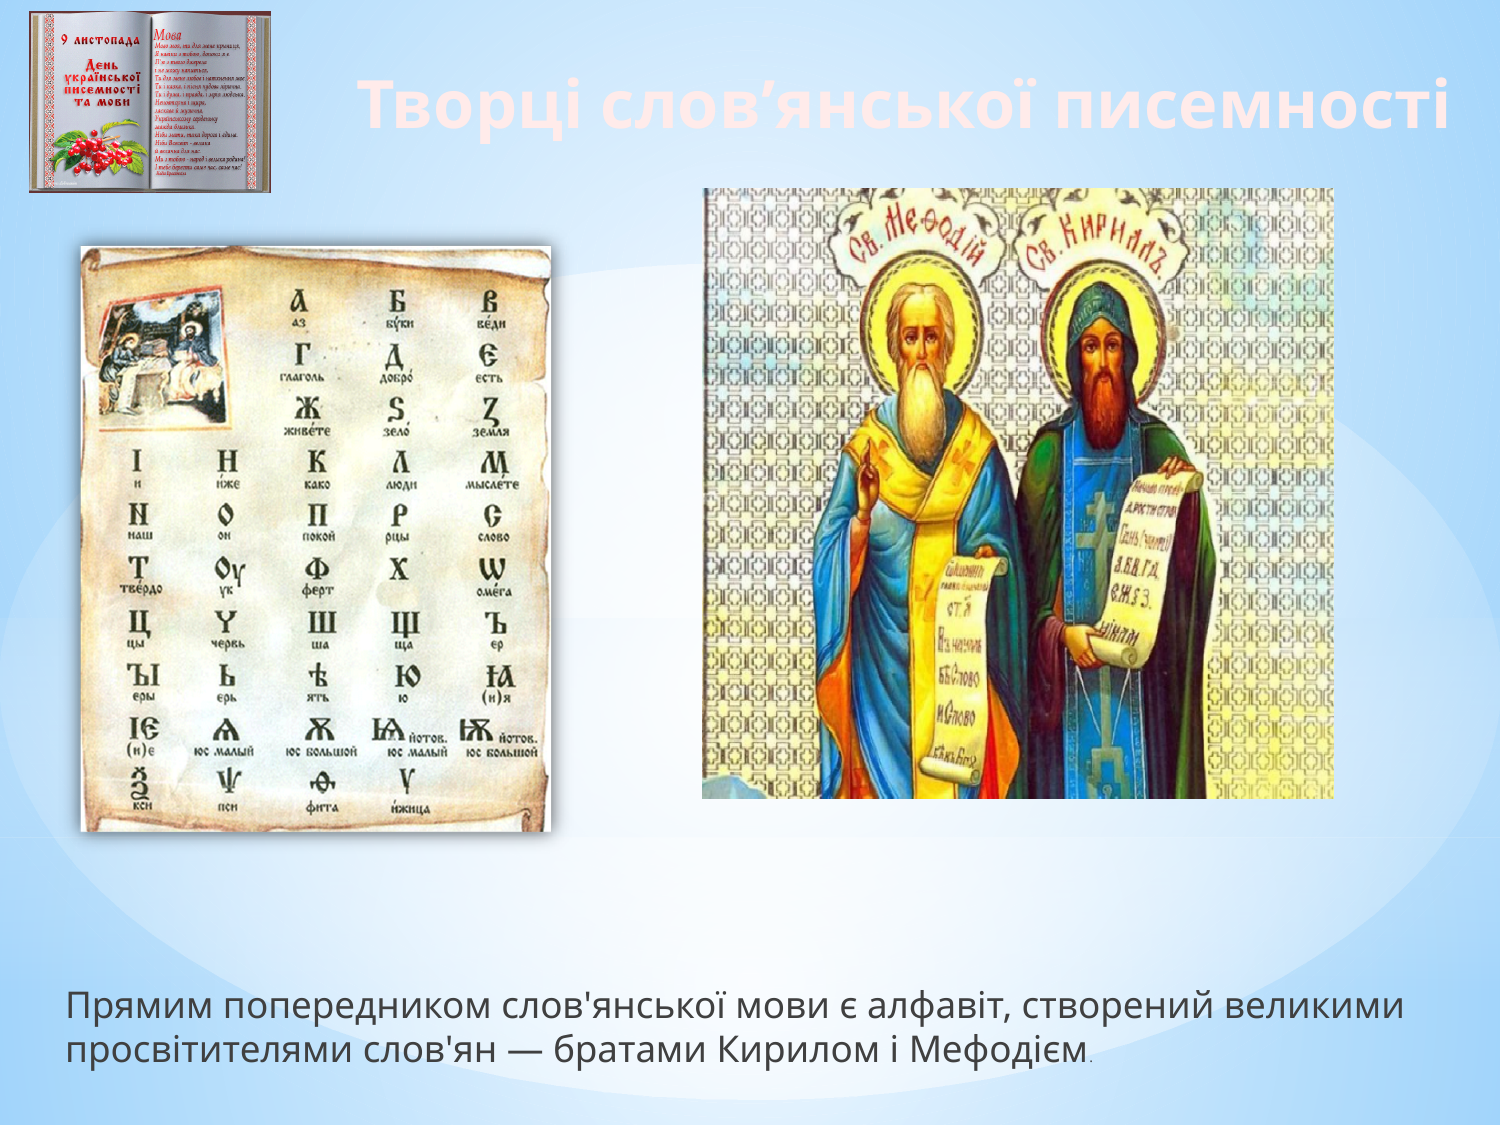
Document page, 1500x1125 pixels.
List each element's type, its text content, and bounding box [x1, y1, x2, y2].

title Творці слов’янської писемності [308, 54, 1500, 279]
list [702, 188, 1334, 799]
picture [53, 219, 578, 858]
picture [29, 11, 271, 193]
list Прямим попередником слов'янської мови є алфавіт, створений великими просвітителями слов'ян — братами Кирилом і Мефодієм. [41, 822, 1459, 1083]
